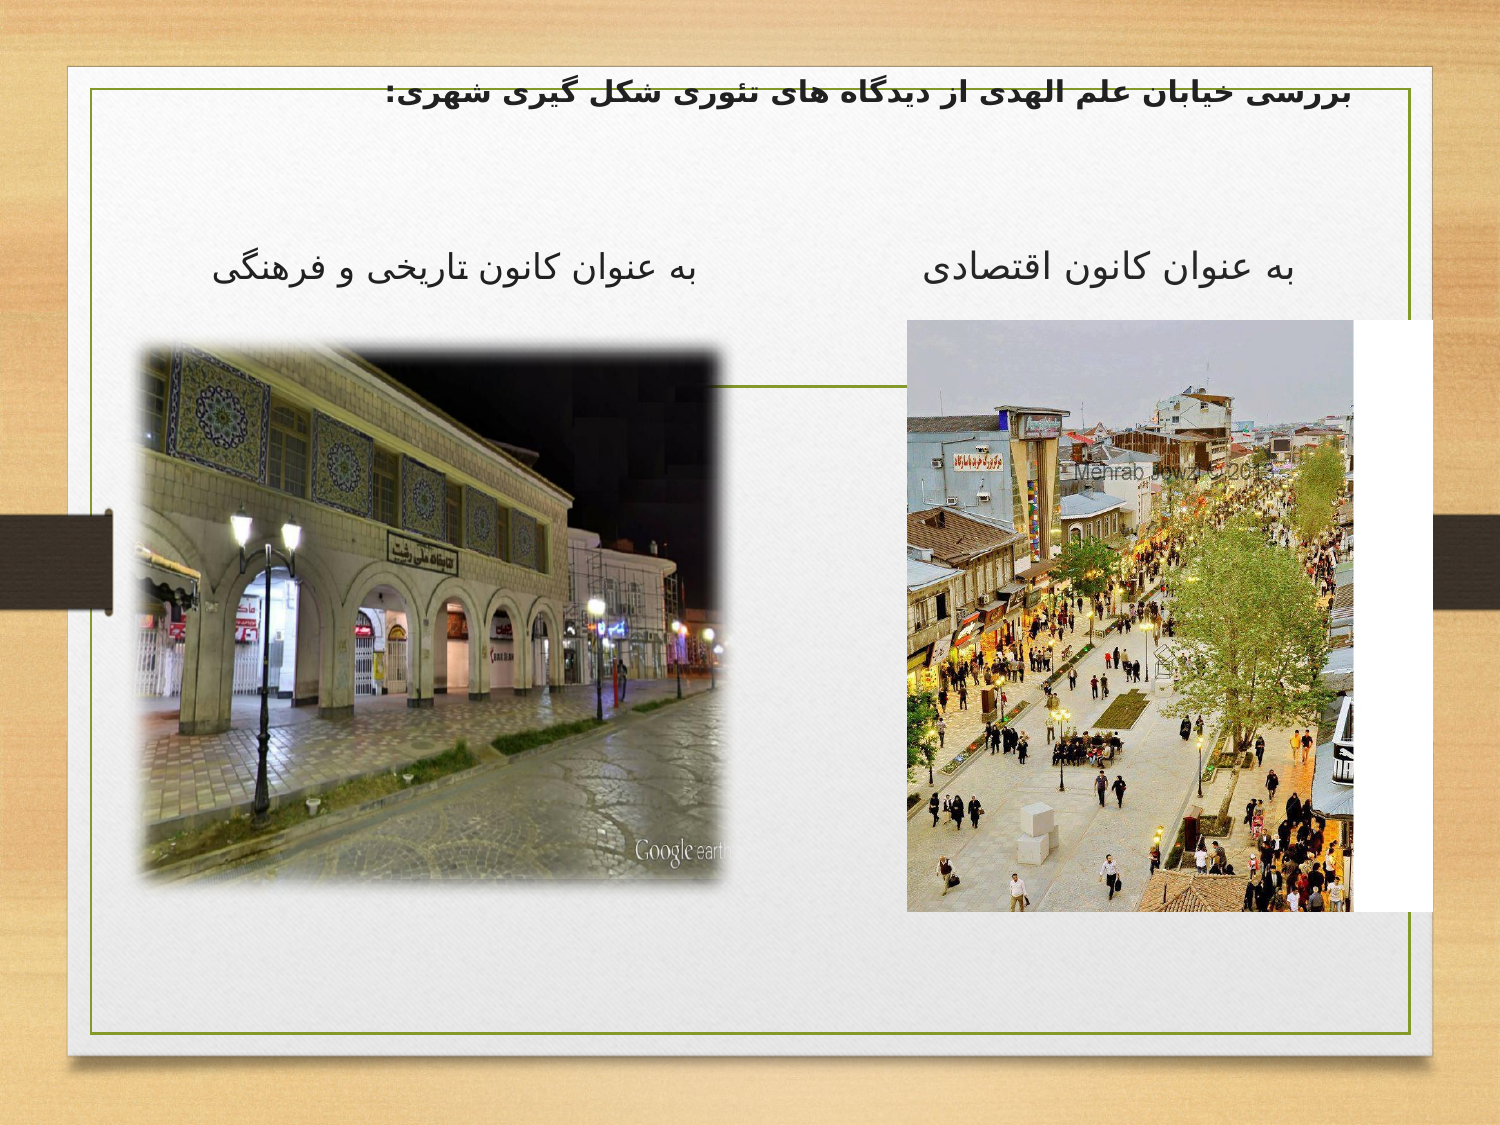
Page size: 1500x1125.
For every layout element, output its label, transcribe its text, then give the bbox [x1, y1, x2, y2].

text_box بررسی خیابان علم الهدی از دیدگاه های تئوری شکل گیری شهری: [318, 35, 1369, 116]
picture [0, 0, 1500, 1125]
title به عنوان کانون اقتصادی [902, 229, 1311, 301]
text_box به عنوان کانون تاریخی و فرهنگی [124, 206, 713, 294]
